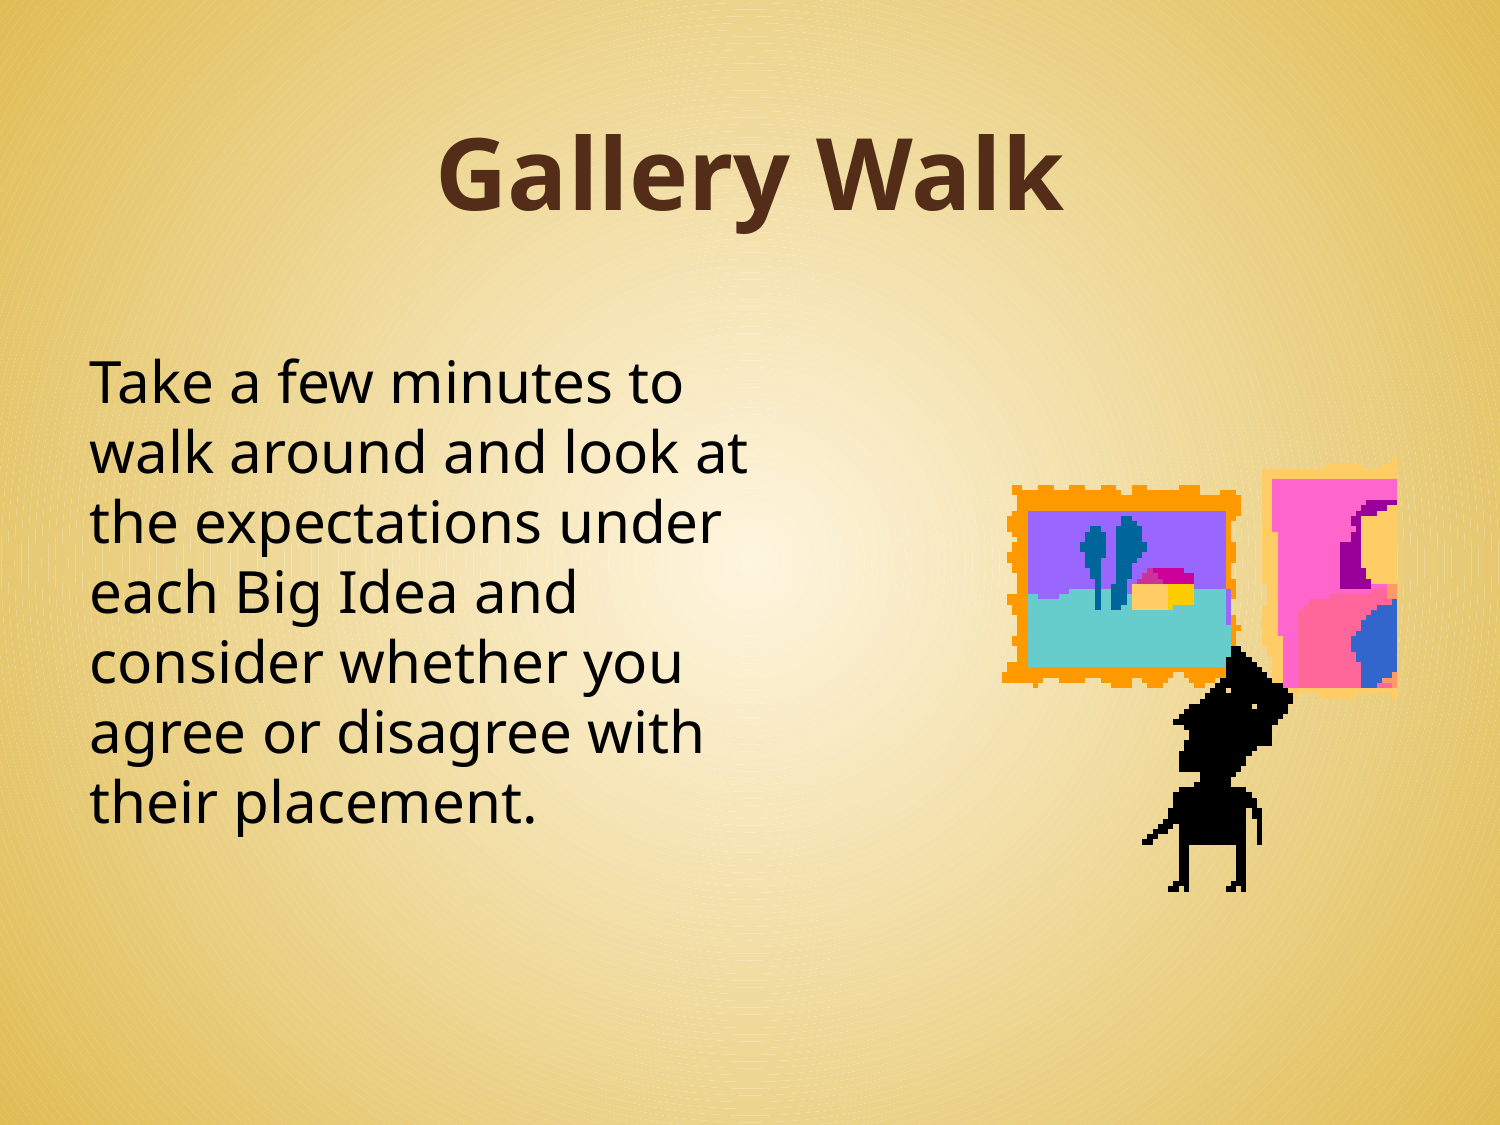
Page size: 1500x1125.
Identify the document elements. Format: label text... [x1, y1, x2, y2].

picture [950, 412, 1451, 913]
text_box Take a few minutes to walk around and look at the expectations under each Big Idea and consider whether you agree or disagree with their placement. [74, 337, 838, 1122]
title Gallery Walk [75, 50, 1425, 238]
